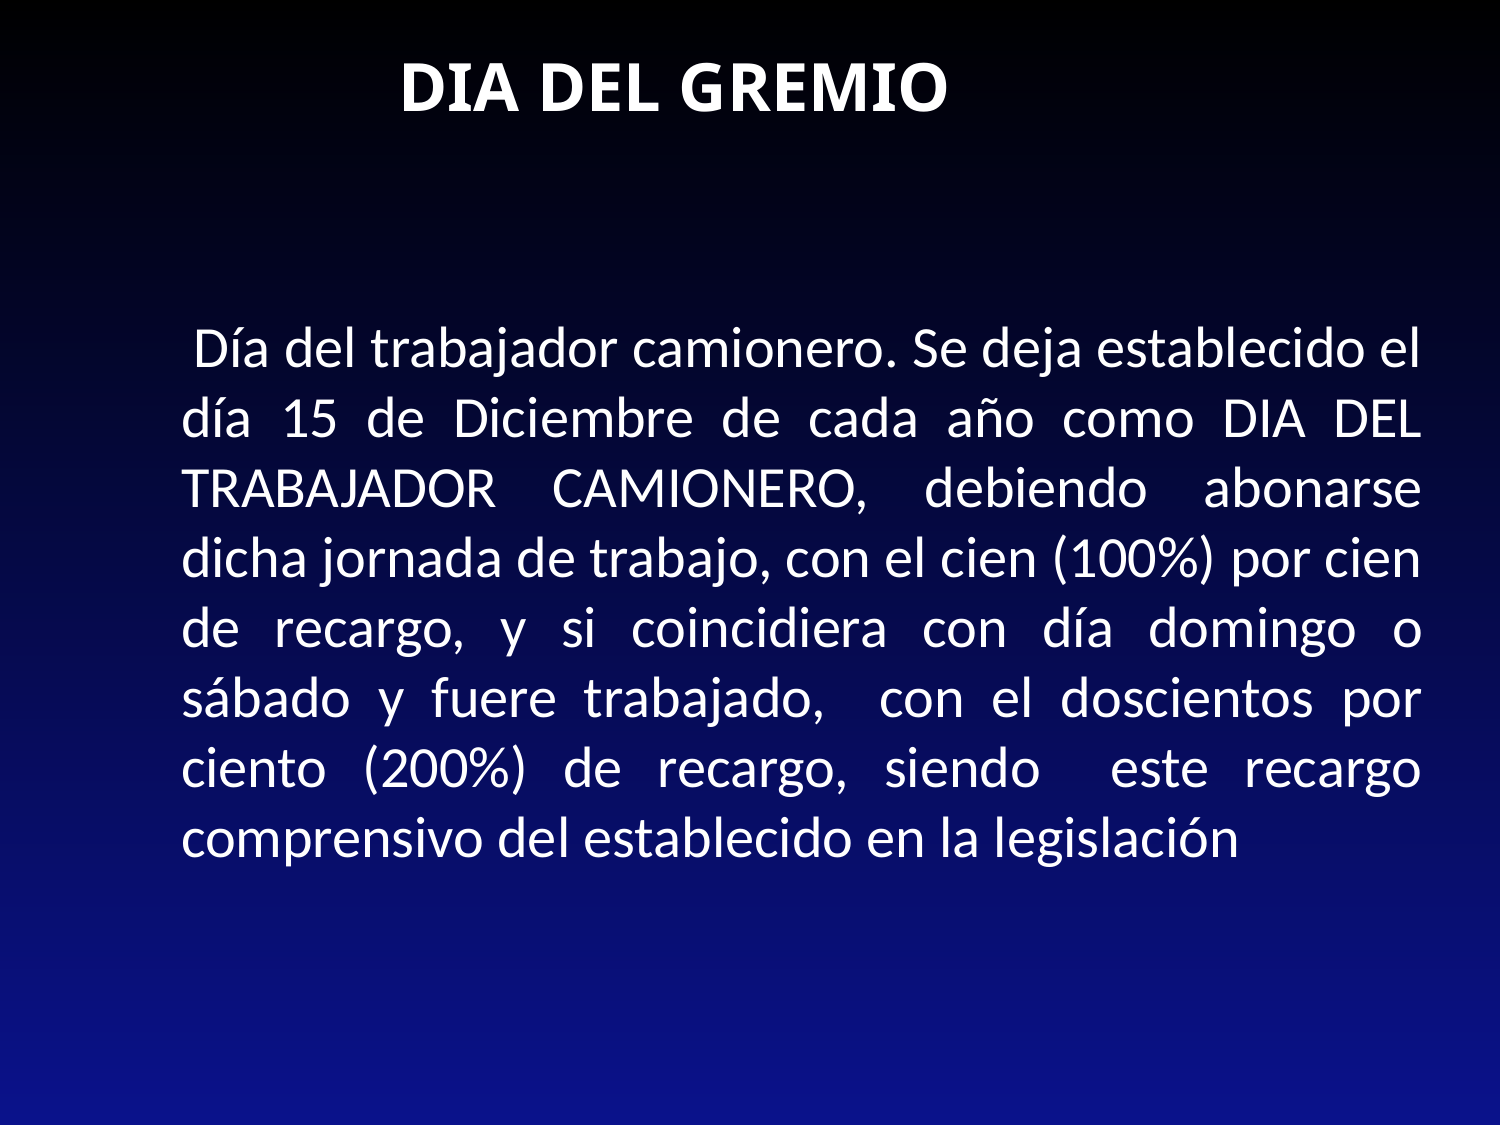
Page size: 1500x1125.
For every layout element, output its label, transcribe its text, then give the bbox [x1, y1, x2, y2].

title DIA DEL GREMIO [0, 44, 1351, 233]
list Día del trabajador camionero. Se deja establecido el día 15 de Diciembre de cada año como DIA DEL TRABAJADOR CAMIONERO, debiendo abonarse dicha jornada de trabajo, con el cien (100%) por cien de recargo, y si coincidiera con día domingo o sábado y fuere trabajado, con el doscientos por ciento (200%) de recargo, siendo este recargo comprensivo del establecido en la legislación [124, 207, 1424, 950]
